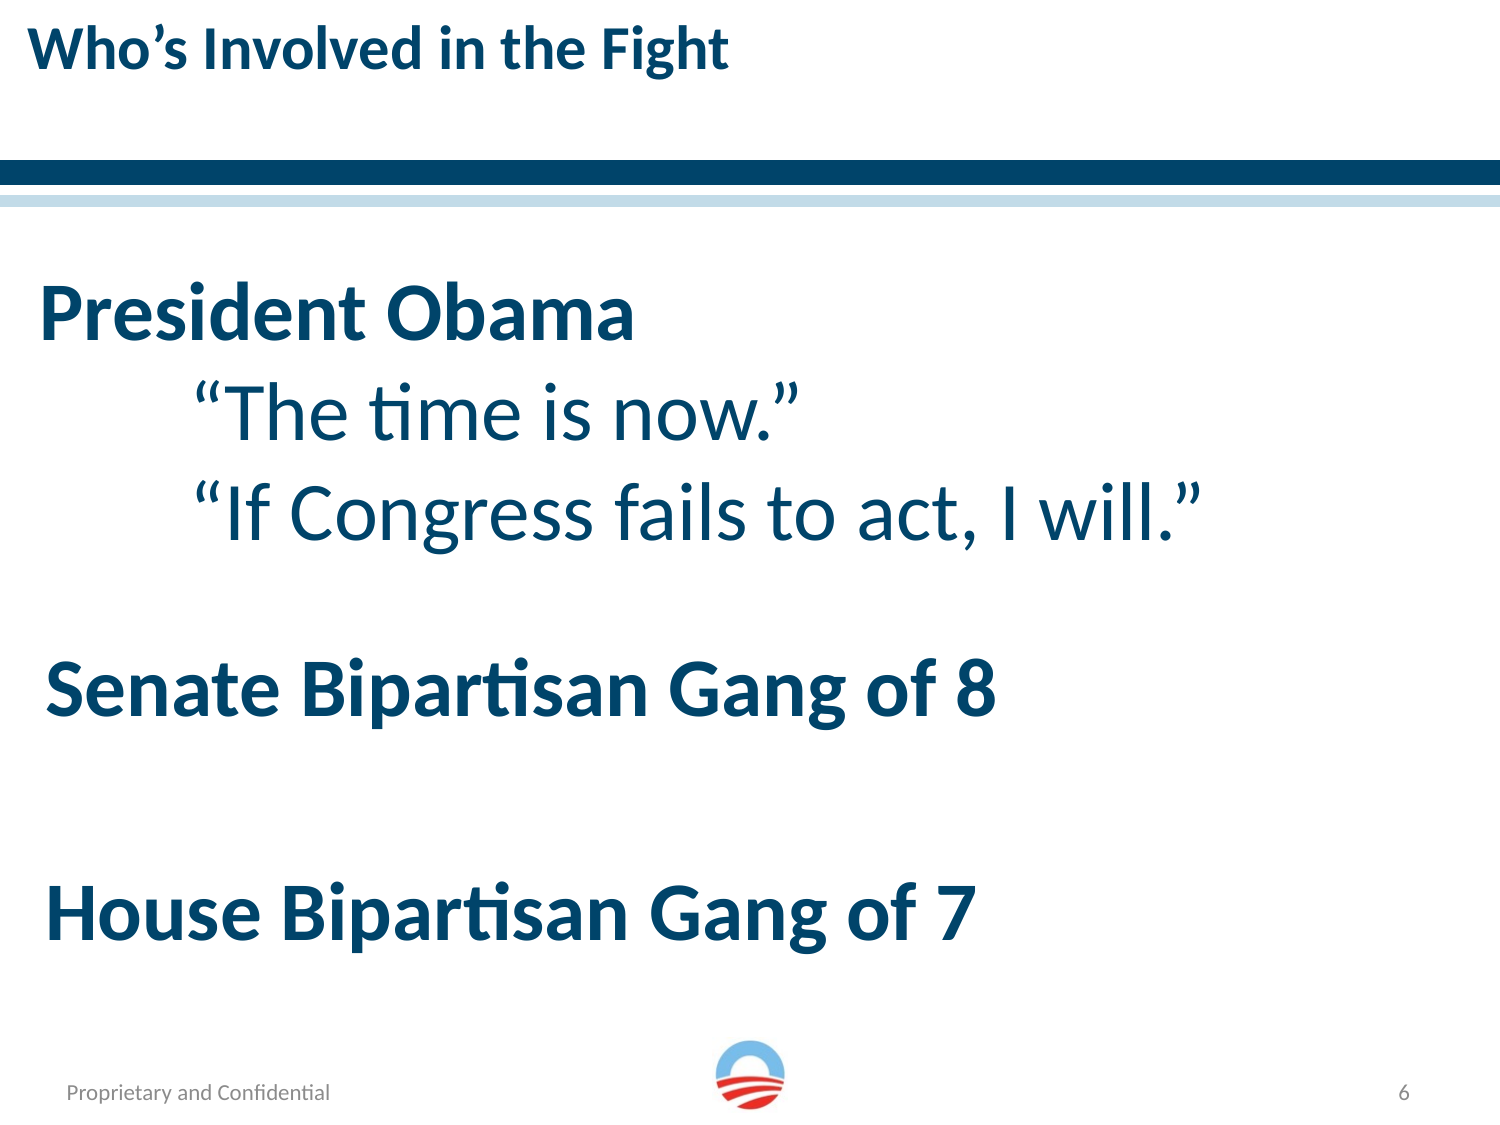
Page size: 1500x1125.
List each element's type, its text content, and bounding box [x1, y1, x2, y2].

text_box Senate Bipartisan Gang of 8 [30, 626, 1014, 741]
title Who’s Involved in the Fight [12, 0, 1363, 188]
slide_number 6 [1074, 1065, 1425, 1118]
picture [712, 1037, 788, 1113]
text_box President Obama “The time is now.” “If Congress fails to act, I will.” [24, 249, 1388, 565]
text_box House Bipartisan Gang of 7 [30, 849, 994, 965]
